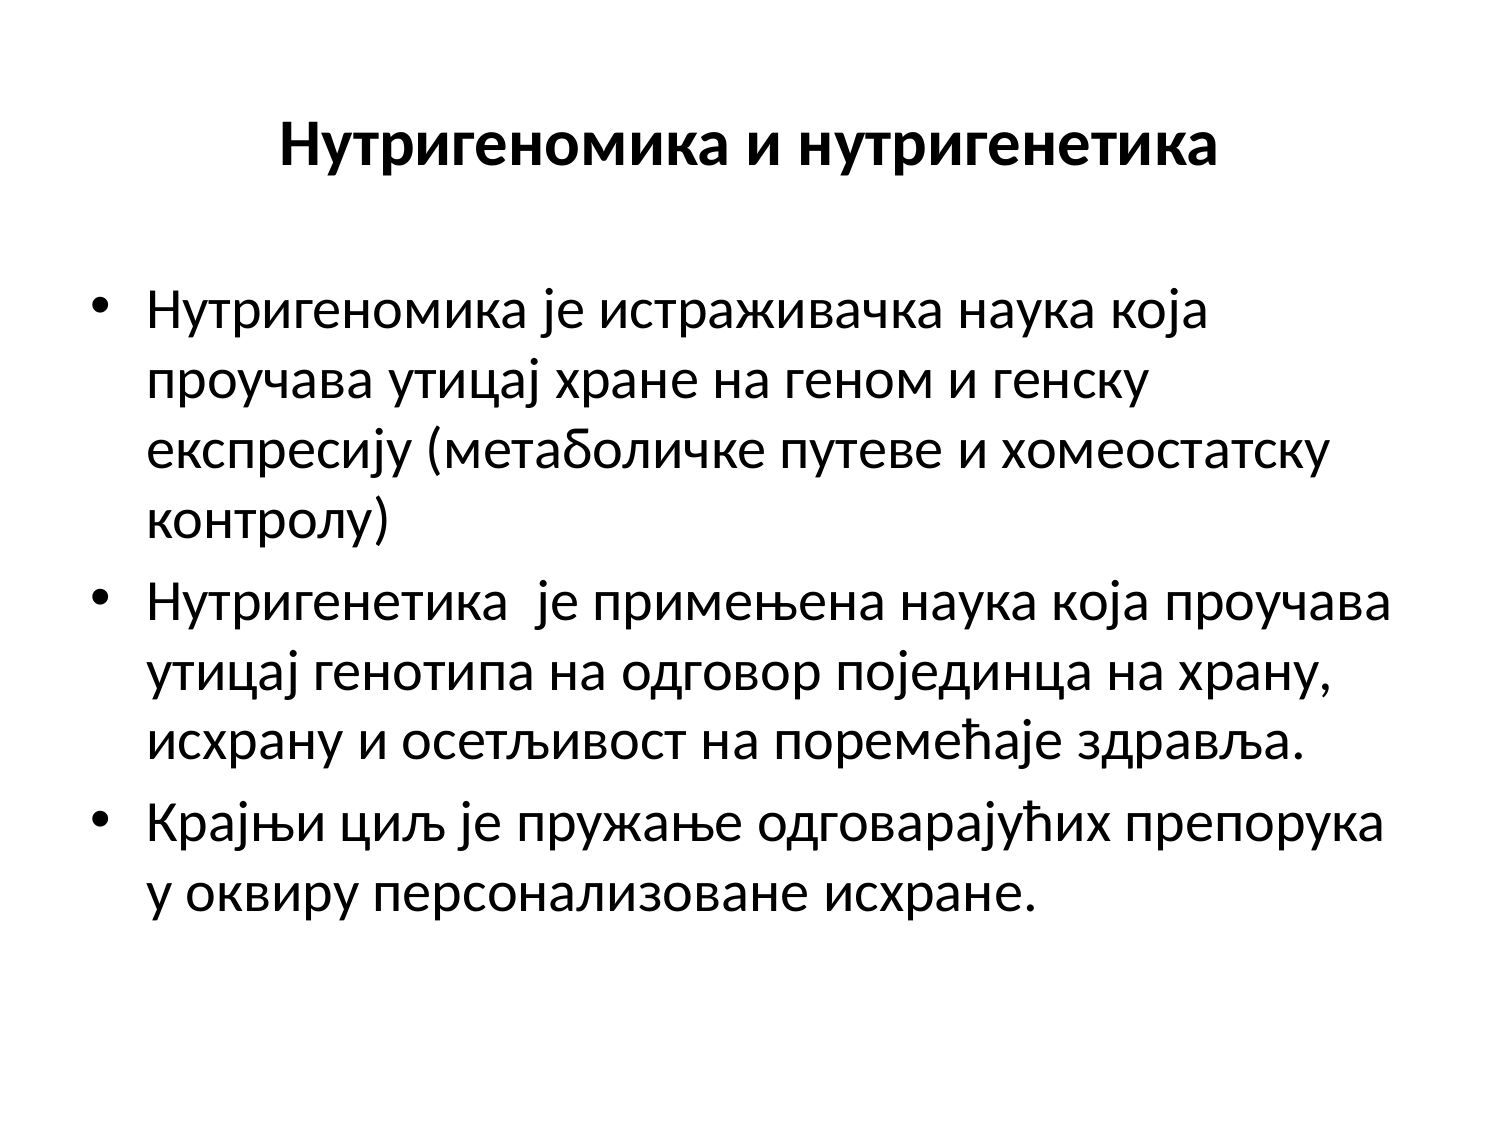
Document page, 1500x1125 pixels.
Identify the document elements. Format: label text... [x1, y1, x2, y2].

title Нутригеномика и нутригенетика [74, 44, 1426, 233]
list Нутригеномика је истраживачка наука која проучава утицај хране на генoм и генску експресију (метаболичке путеве и хомеостатску контролу) Нутригенетика је примењена наука која проучава утицај генотипа на одговор појединца на храну, исхрану и осетљивост на поремећаје здравља. Крајњи циљ је пружање одговарајућих препорука у оквиру персонализоване исхране. [74, 262, 1426, 1006]
